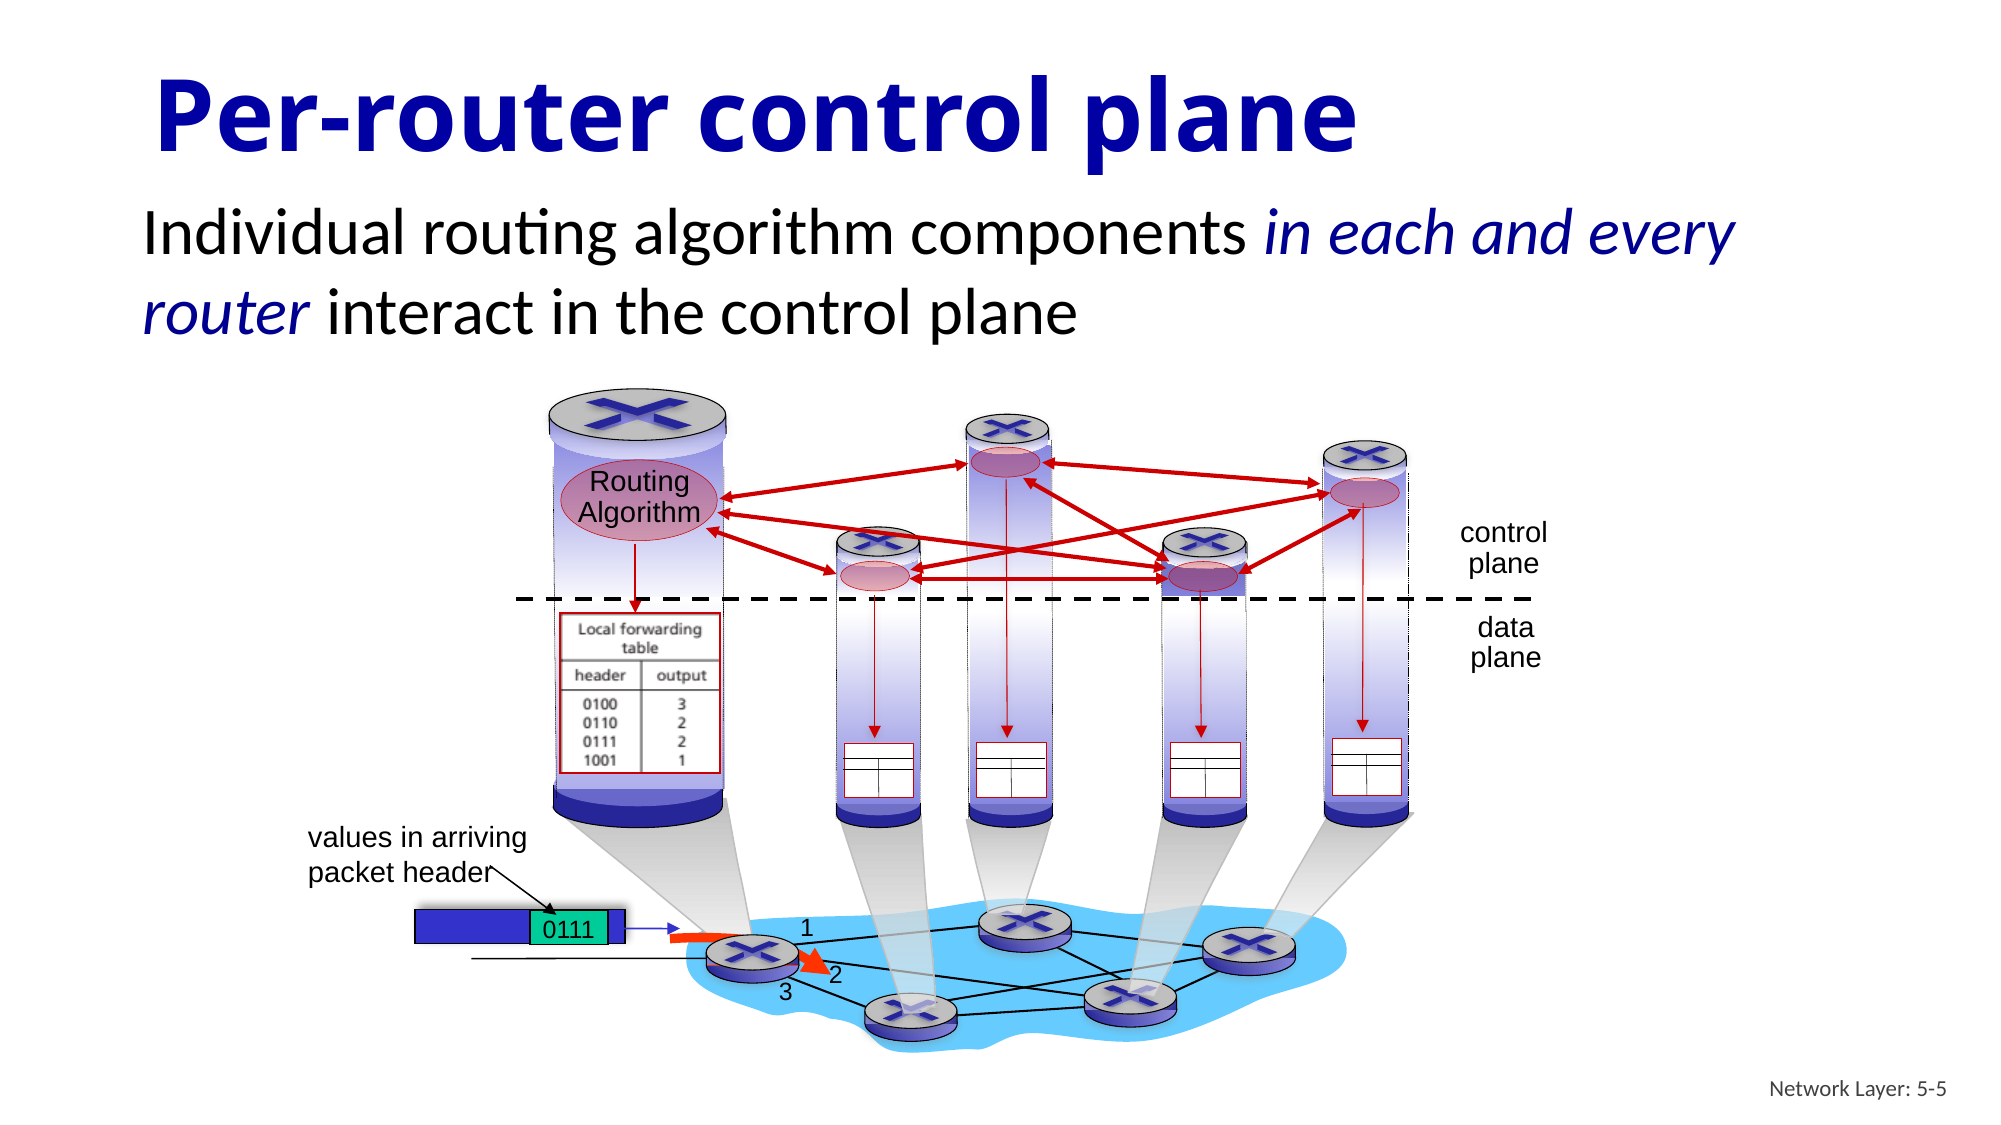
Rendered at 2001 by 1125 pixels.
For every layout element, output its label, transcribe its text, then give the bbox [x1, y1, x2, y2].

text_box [706, 934, 799, 984]
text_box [1084, 1013, 1177, 1028]
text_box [549, 683, 1414, 1013]
title Per-router control plane [137, 45, 1863, 180]
text_box [825, 1017, 860, 1028]
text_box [1364, 510, 1563, 683]
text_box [635, 479, 1364, 739]
text_box values in arriving packet header [293, 810, 549, 896]
text_box Individual routing algorithm components in each and every router interact in the control plane [128, 180, 1931, 356]
text_box [880, 1013, 1231, 1053]
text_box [549, 388, 1414, 510]
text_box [958, 1013, 1084, 1017]
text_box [773, 1013, 864, 1017]
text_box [560, 613, 1402, 798]
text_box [560, 447, 1400, 510]
slide_number Network Layer: 5-5 [1512, 1056, 1963, 1117]
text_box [516, 510, 635, 683]
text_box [864, 1013, 958, 1042]
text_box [414, 865, 680, 946]
